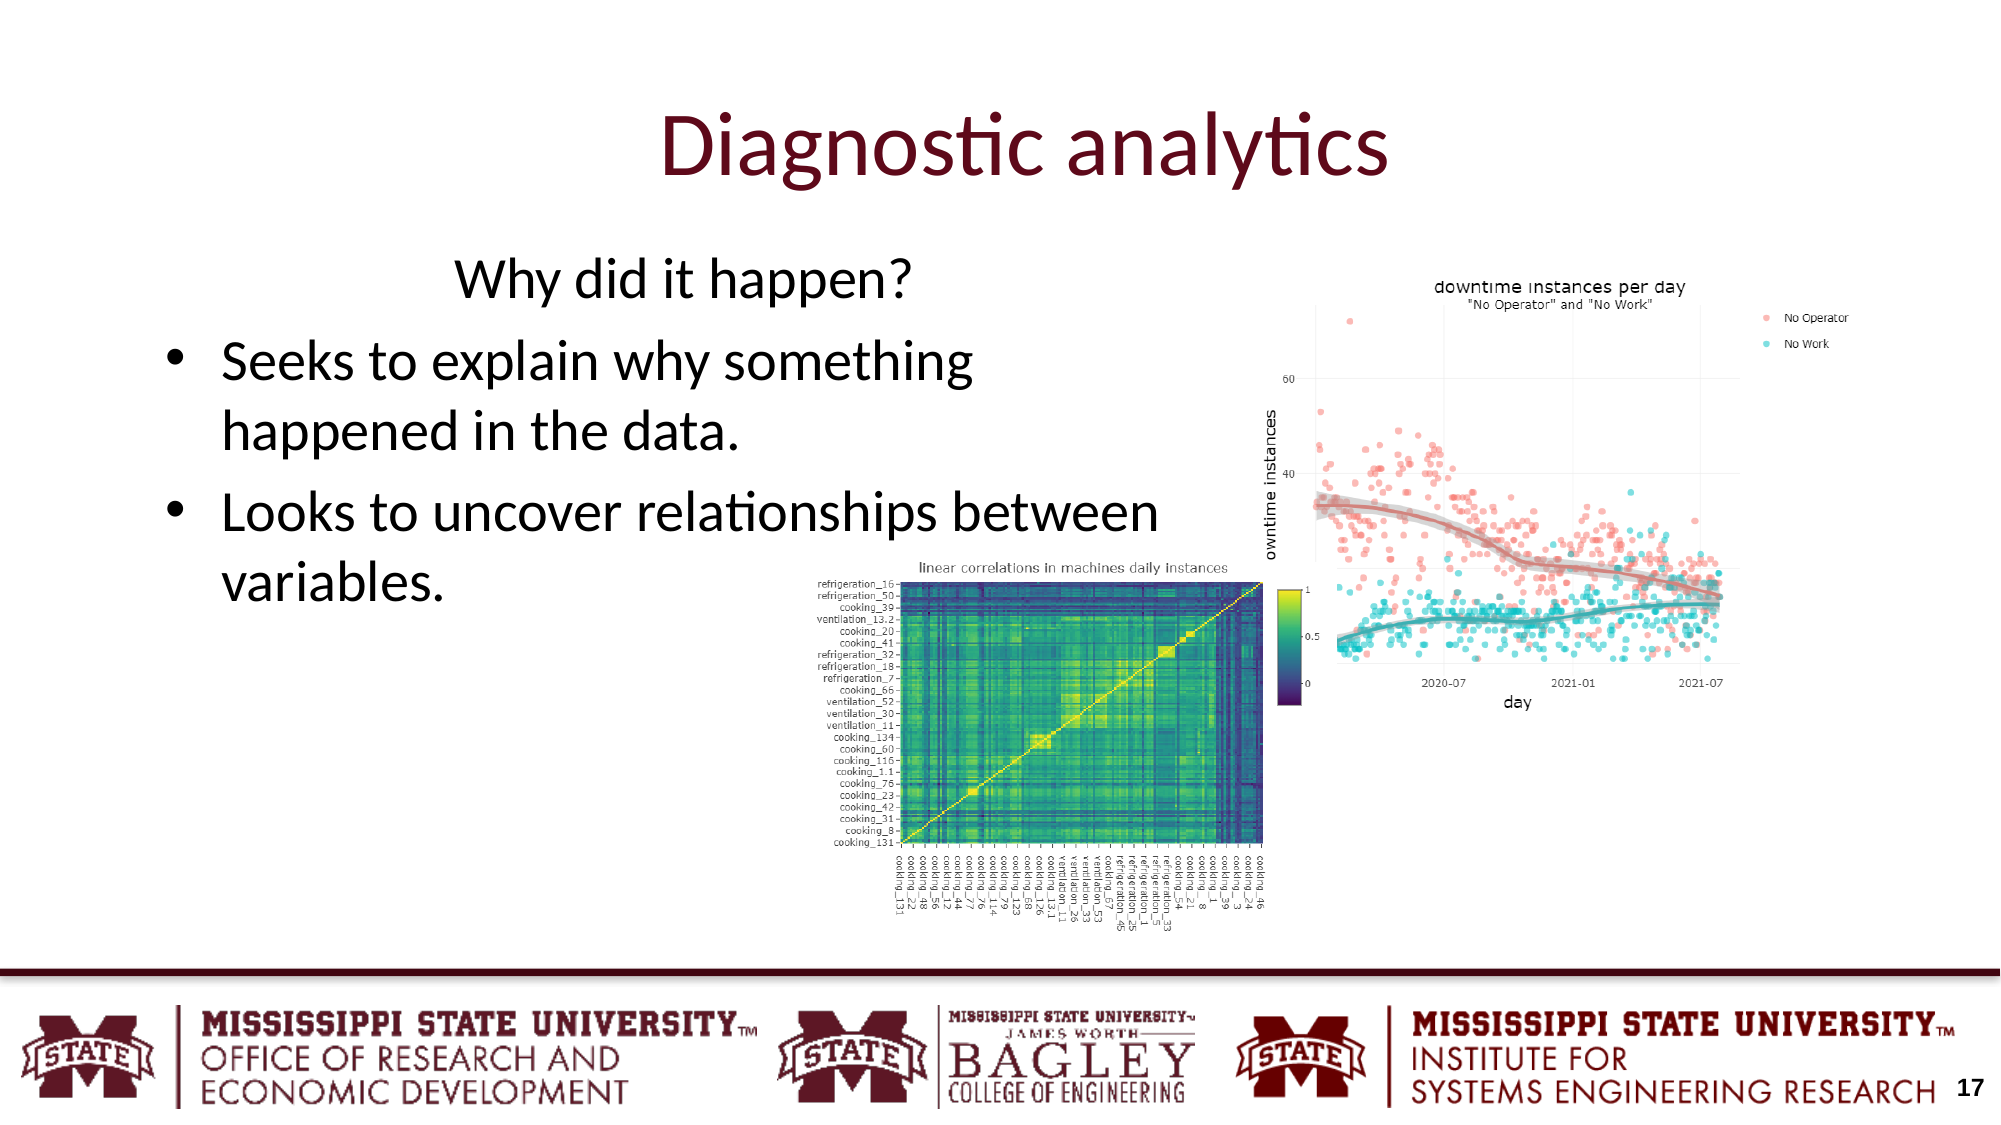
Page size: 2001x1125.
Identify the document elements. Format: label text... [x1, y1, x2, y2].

title Diagnostic analytics [150, 45, 1900, 233]
picture [1235, 1005, 1955, 1108]
list Why did it happen? Seeks to explain why something happened in the data. Looks to uncover relationships between variables. [150, 232, 1219, 941]
picture [808, 281, 1860, 940]
picture [21, 1005, 757, 1109]
picture [777, 1005, 1195, 1109]
